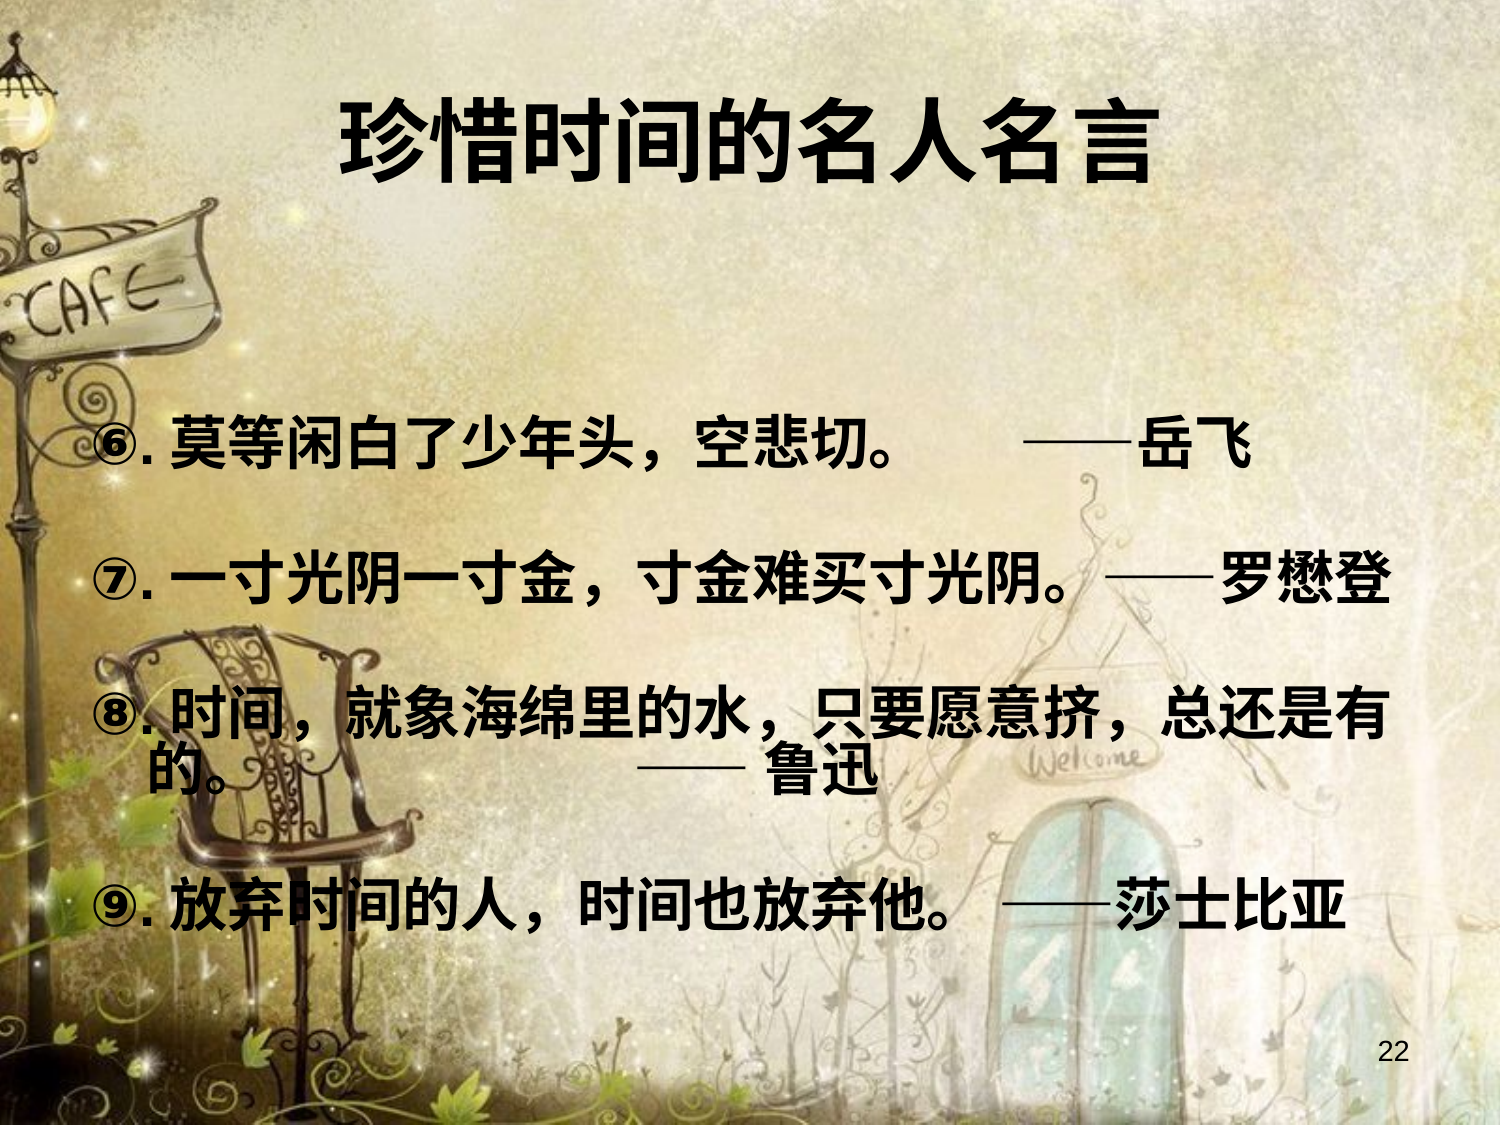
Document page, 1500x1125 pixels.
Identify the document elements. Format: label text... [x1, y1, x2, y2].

title 珍惜时间的名人名言 [75, 45, 1425, 233]
picture [0, 0, 1500, 1125]
list ⑥.莫等闲白了少年头，空悲切。 ——岳飞 ⑦.一寸光阴一寸金，寸金难买寸光阴。——罗懋登 ⑧.时间，就象海绵里的水，只要愿意挤，总还是有的。 —— 鲁迅 ⑨.放弃时间的人，时间也放弃他。 ——莎士比亚 [75, 262, 1425, 1005]
slide_number 22 [1074, 1024, 1426, 1103]
